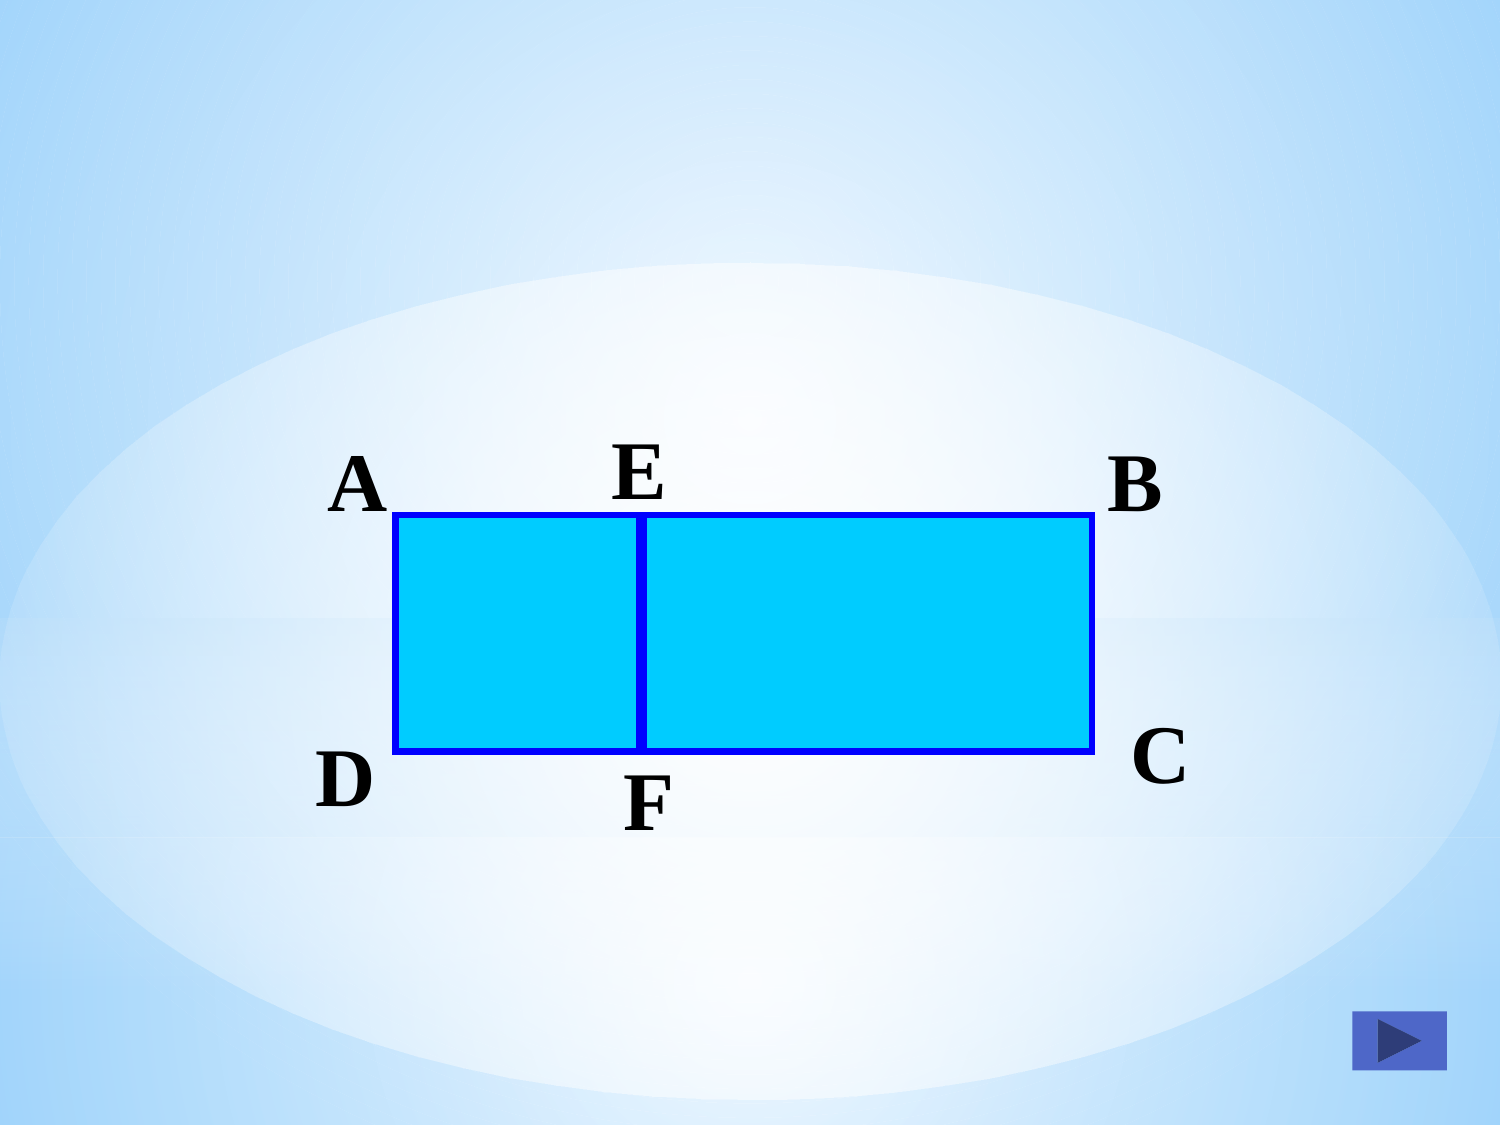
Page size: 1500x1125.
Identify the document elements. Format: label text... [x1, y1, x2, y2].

text_box [395, 515, 1093, 752]
text_box E [596, 408, 679, 515]
text_box [1352, 1011, 1447, 1071]
text_box A [312, 420, 396, 536]
text_box C [1116, 692, 1199, 808]
text_box D [301, 716, 408, 831]
text_box F [608, 752, 691, 855]
text_box B [1092, 420, 1175, 536]
